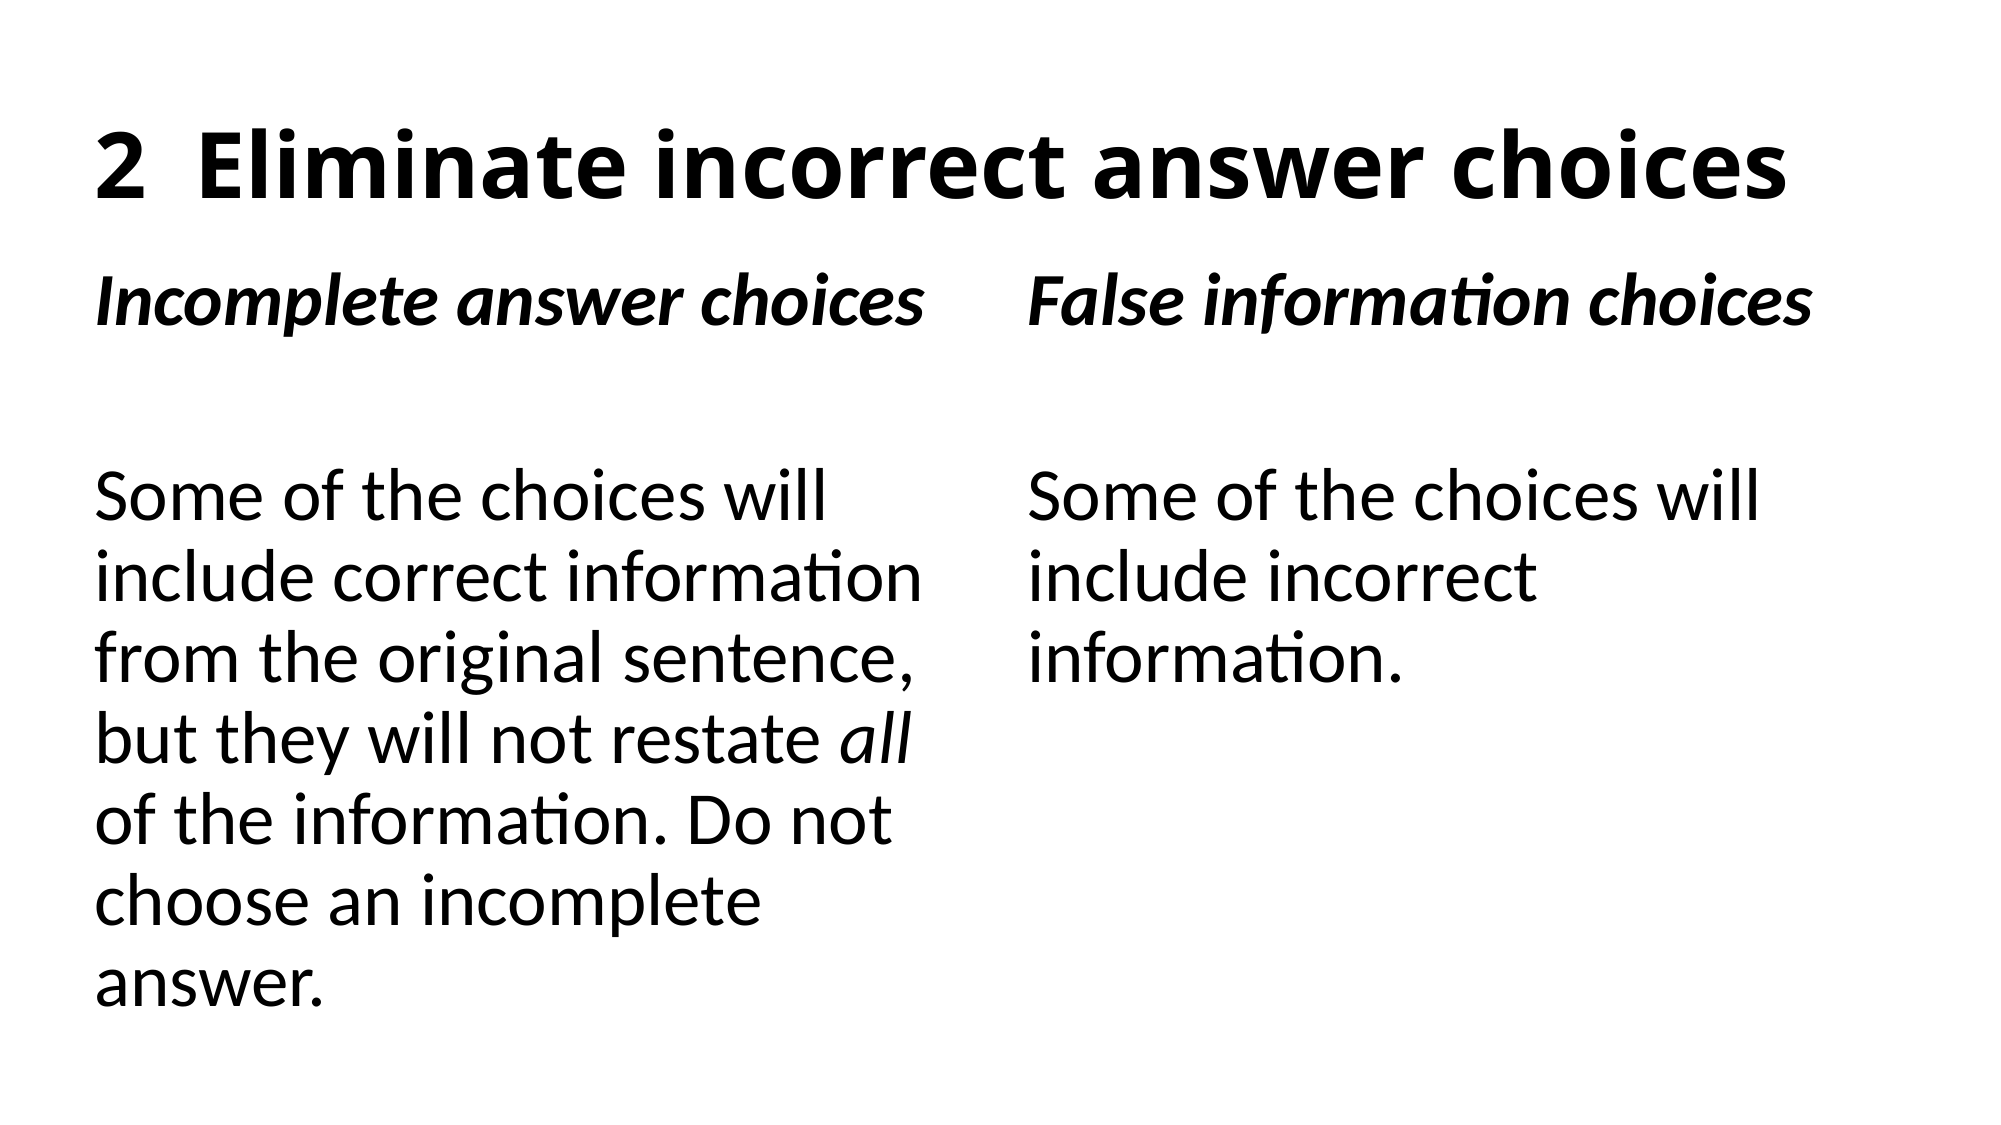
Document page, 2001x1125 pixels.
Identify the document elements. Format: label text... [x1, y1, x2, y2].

list False information choices Some of the choices will include incorrect information. [1012, 253, 1921, 1048]
list Incomplete answer choices Some of the choices will include correct information from the original sentence, but they will not restate all of the information. Do not choose an incomplete answer. [79, 253, 988, 1048]
title 2 Eliminate incorrect answer choices [79, 59, 1863, 278]
